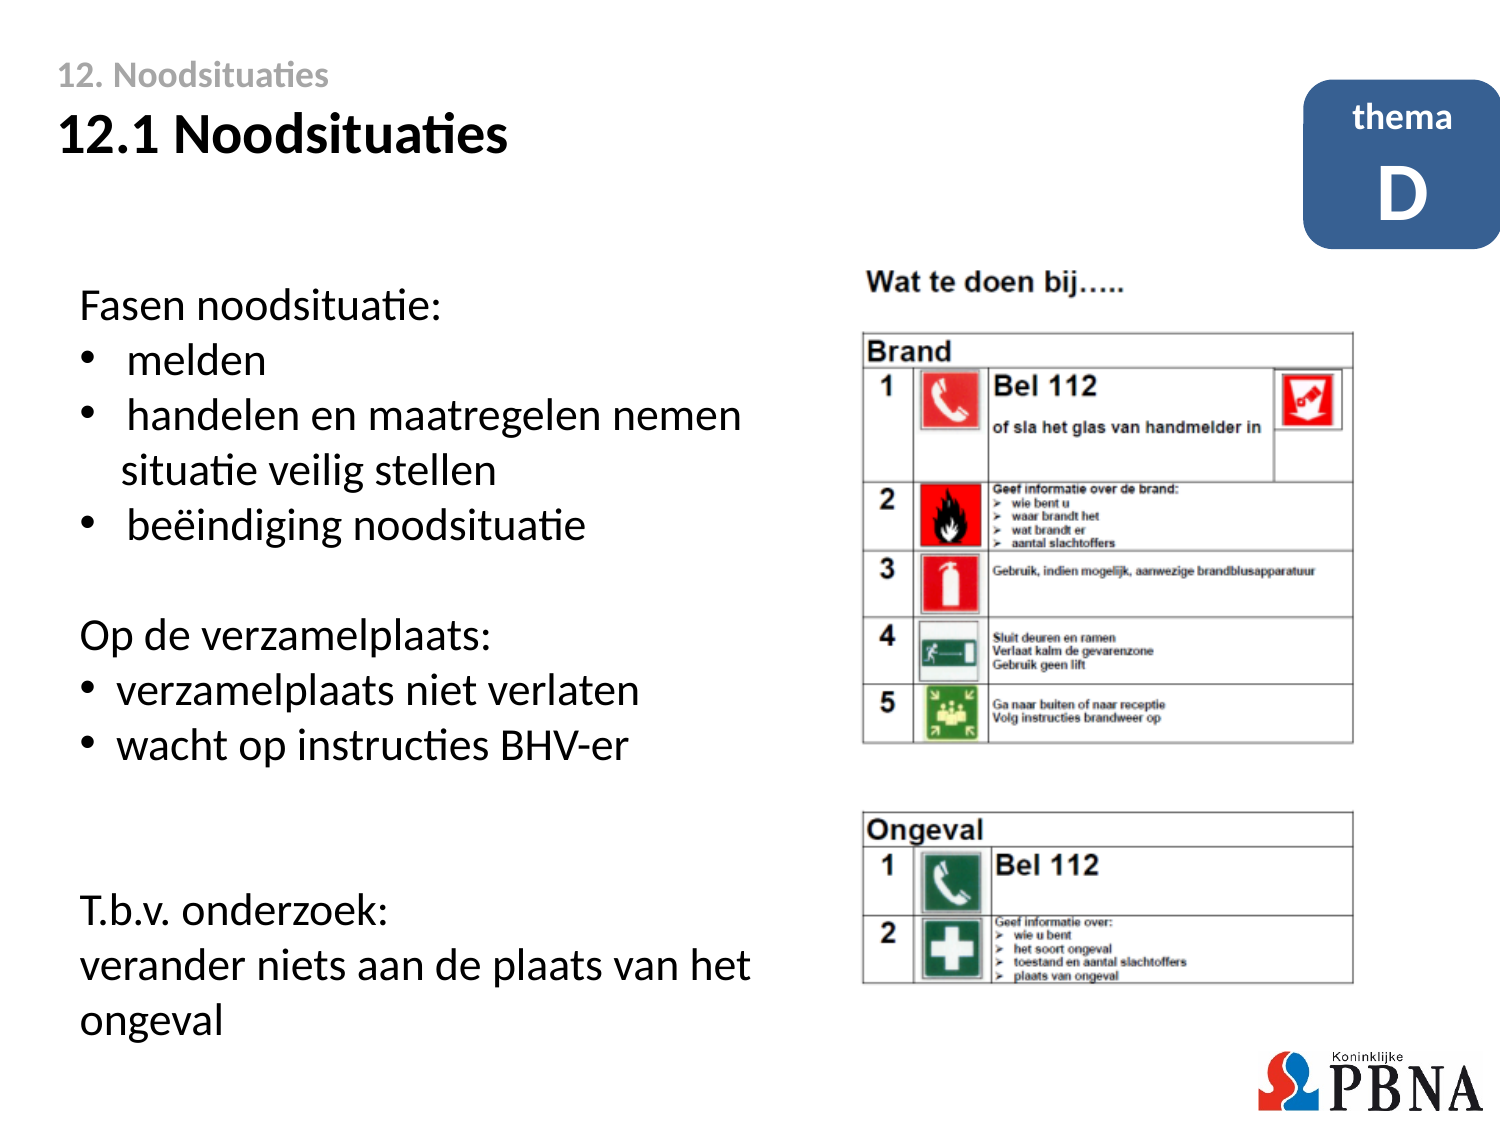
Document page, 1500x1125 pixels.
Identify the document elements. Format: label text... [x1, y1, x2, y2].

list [844, 255, 1365, 998]
picture [1257, 1051, 1483, 1112]
title 12. Noodsituaties 12.1 Noodsituaties [41, 42, 1392, 231]
text_box thema D [1303, 79, 1500, 250]
text_box Fasen noodsituatie: melden handelen en maatregelen nemen situatie veilig stellen beëindiging noodsituatie Op de verzamelplaats: verzamelplaats niet verlaten wacht op instructies BHV-er T.b.v. onderzoek: verander niets aan de plaats van het ongeval [64, 267, 798, 1107]
